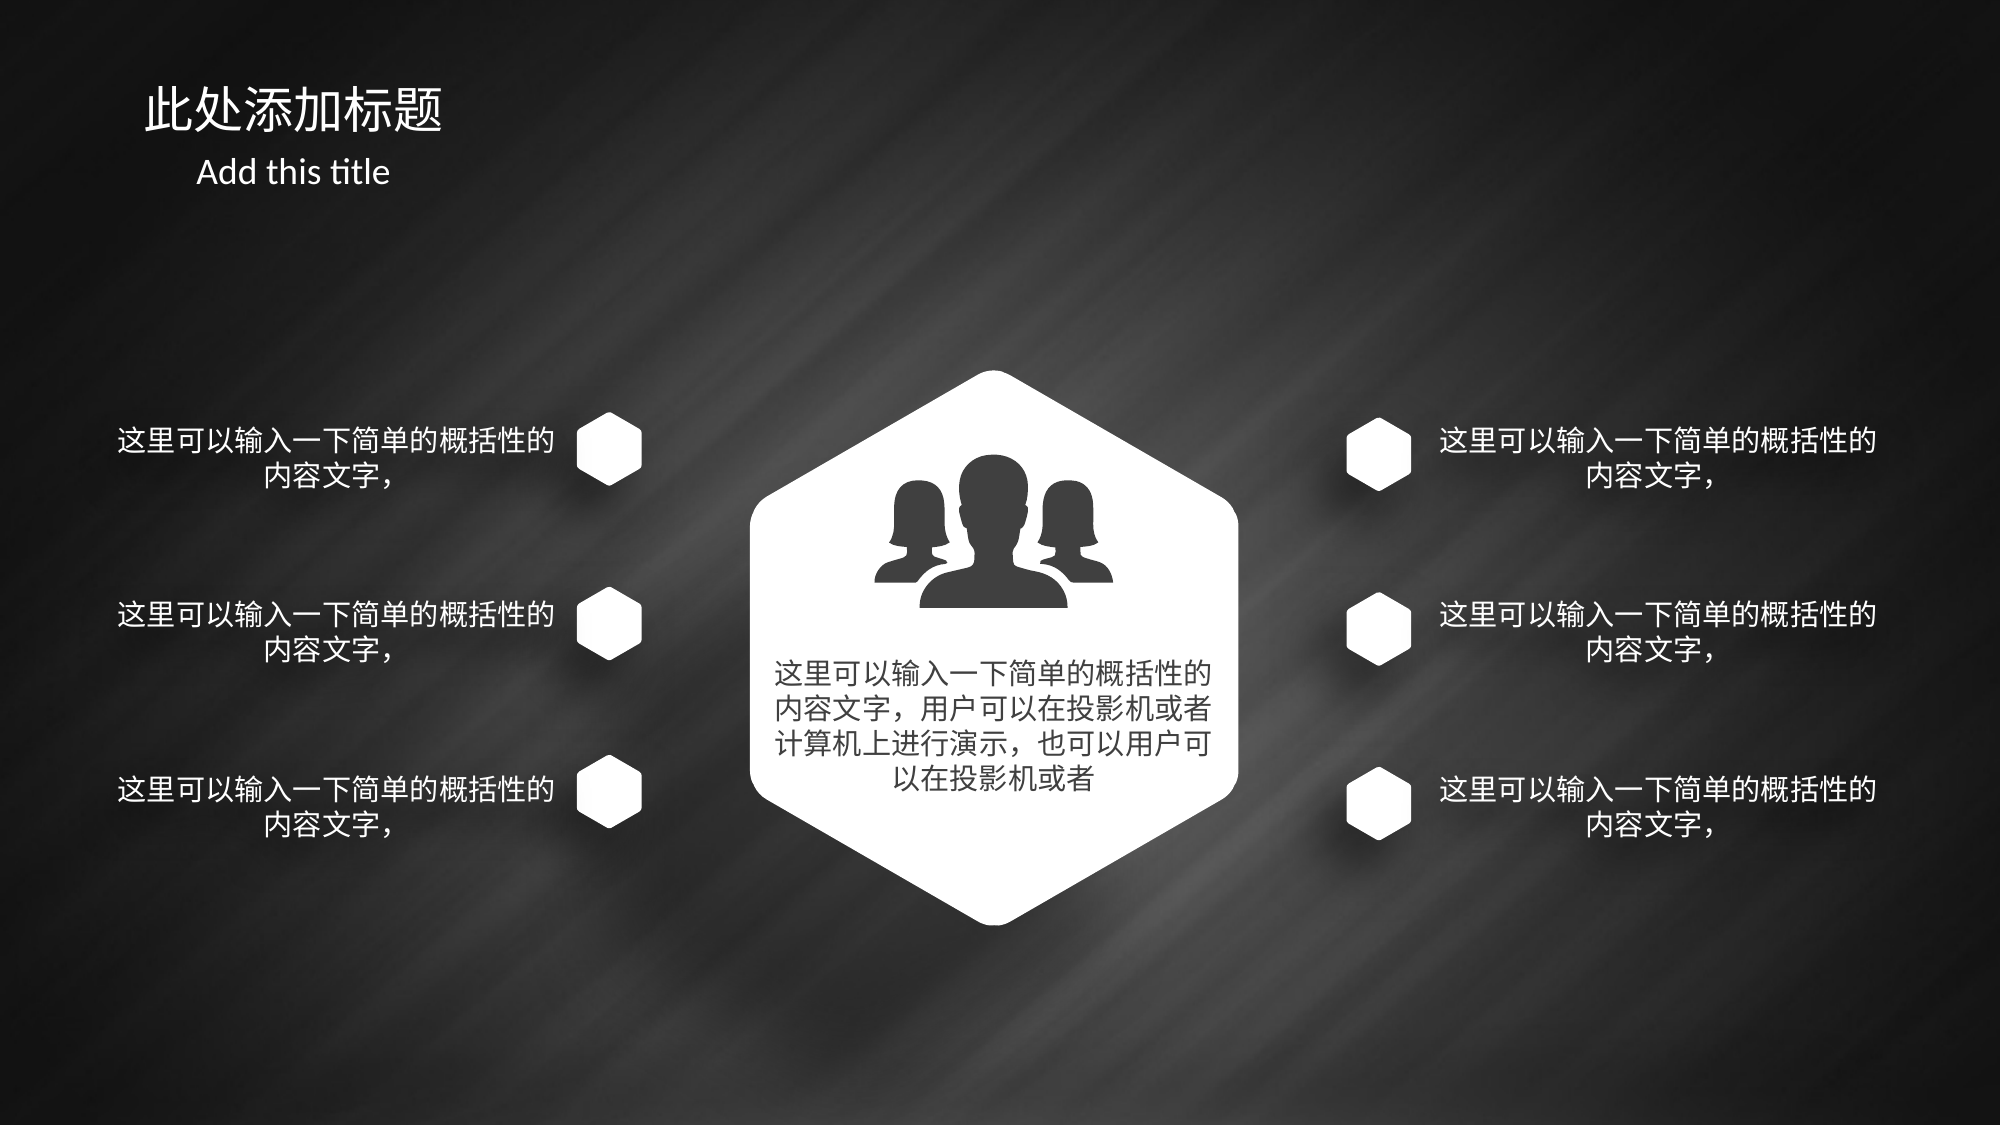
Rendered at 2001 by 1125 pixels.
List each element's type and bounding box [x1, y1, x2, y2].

text_box [874, 454, 1113, 608]
picture [0, 0, 2000, 1125]
